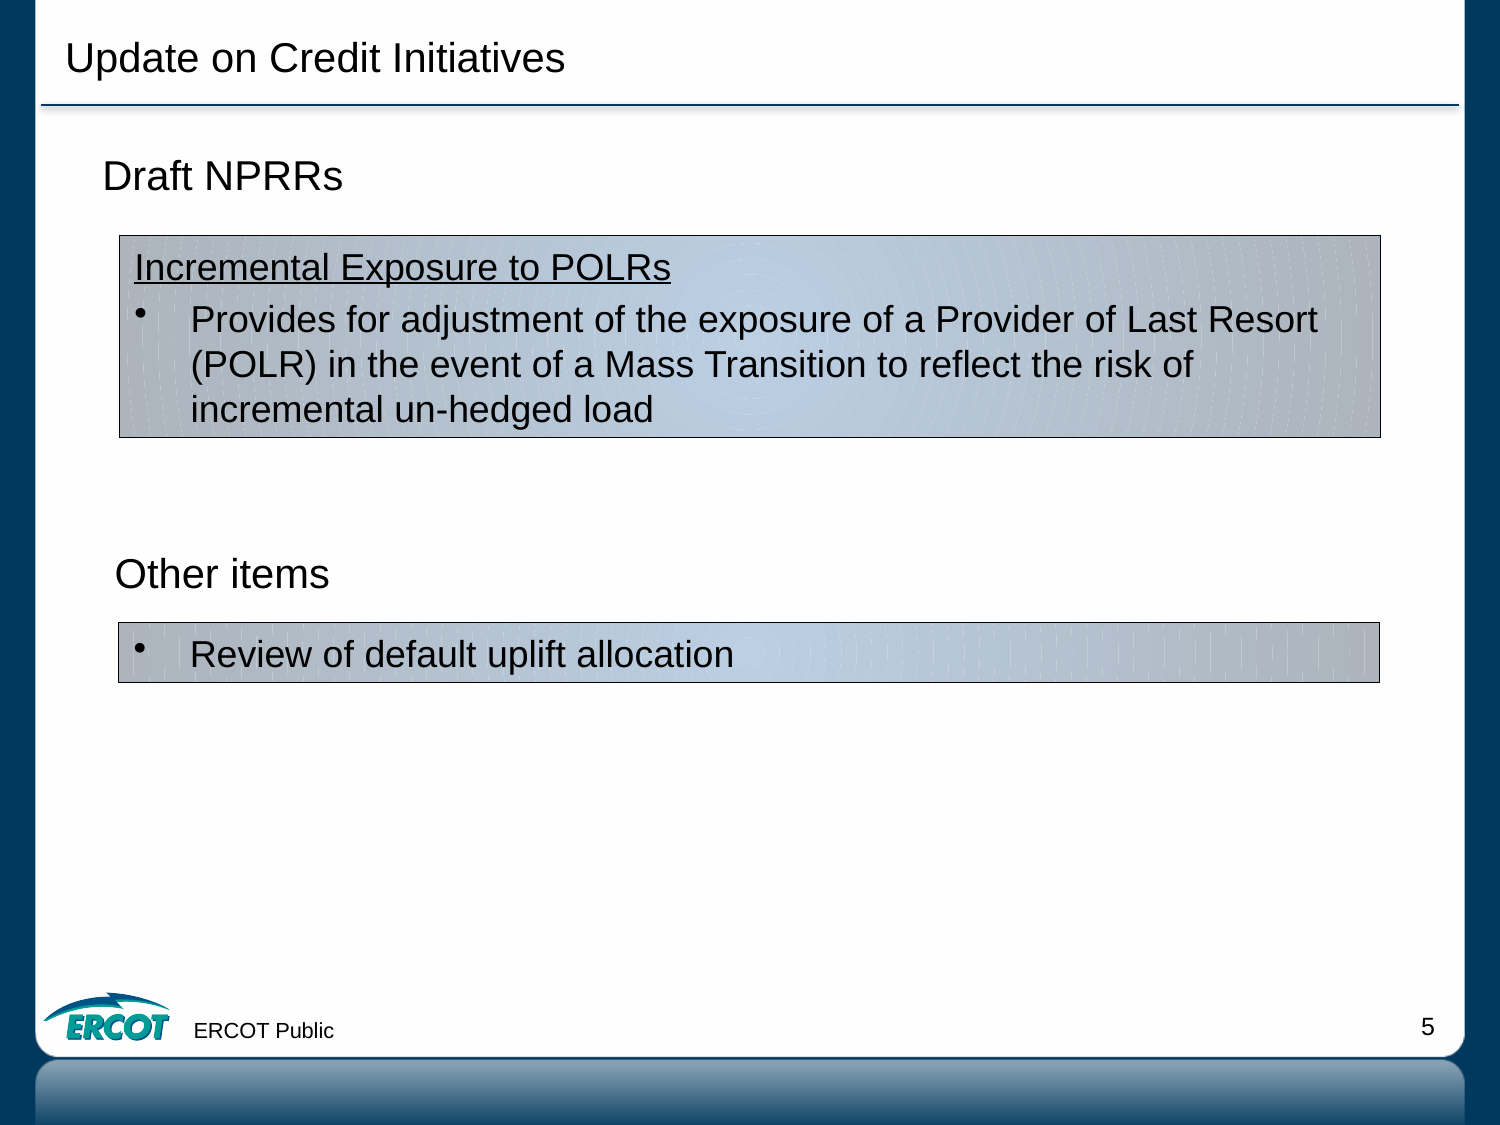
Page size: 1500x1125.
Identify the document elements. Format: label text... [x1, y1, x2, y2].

text_box ERCOT Public [178, 1009, 1306, 1051]
picture [35, 0, 1465, 1125]
text_box Update on Credit Initiatives [49, 0, 1488, 111]
text_box Draft NPRRs [87, 141, 1425, 207]
text_box Review of default uplift allocation [118, 622, 1380, 683]
text_box Incremental Exposure to POLRs Provides for adjustment of the exposure of a Provider of Last Resort (POLR) in the event of a Mass Transition to reflect the risk of incremental un-hedged load [119, 235, 1381, 438]
text_box Other items [99, 539, 1438, 605]
